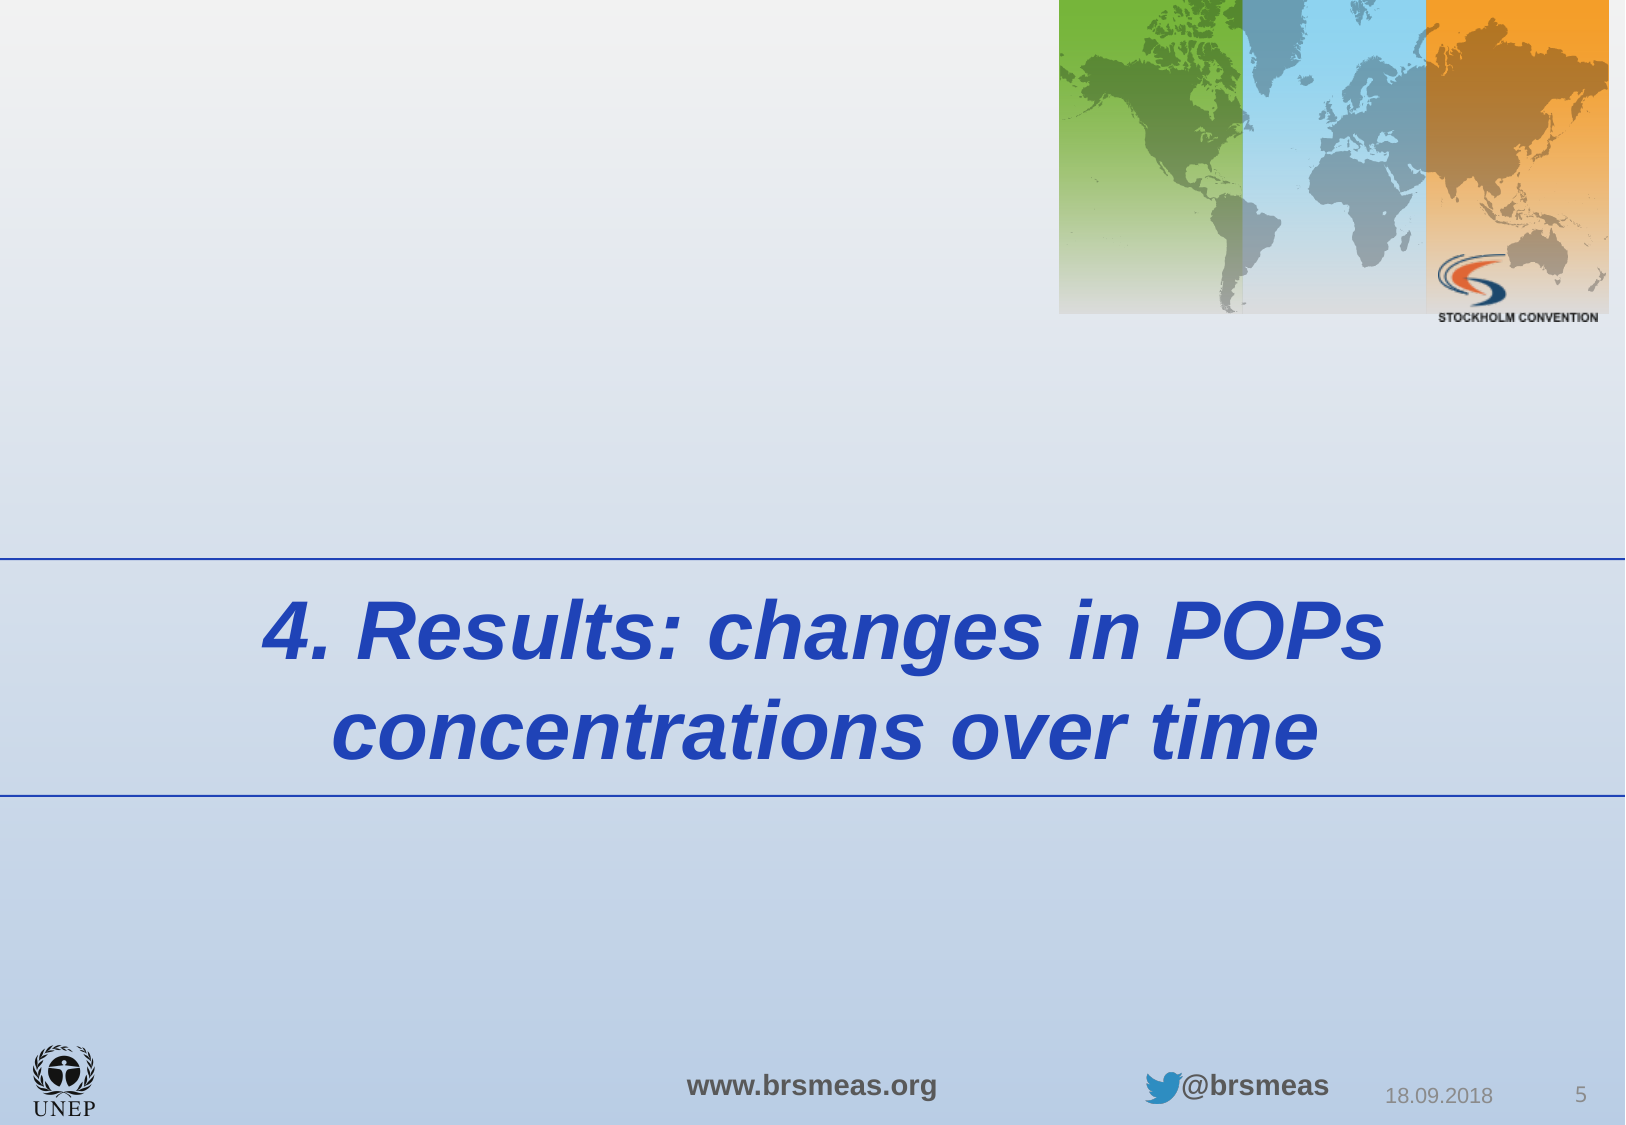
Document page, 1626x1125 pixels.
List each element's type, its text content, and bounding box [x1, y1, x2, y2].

picture [1059, 0, 1609, 322]
picture [1145, 1072, 1183, 1104]
picture [33, 1045, 95, 1125]
text_box 4. Results: changes in POPs concentrations over time [121, 568, 1530, 784]
